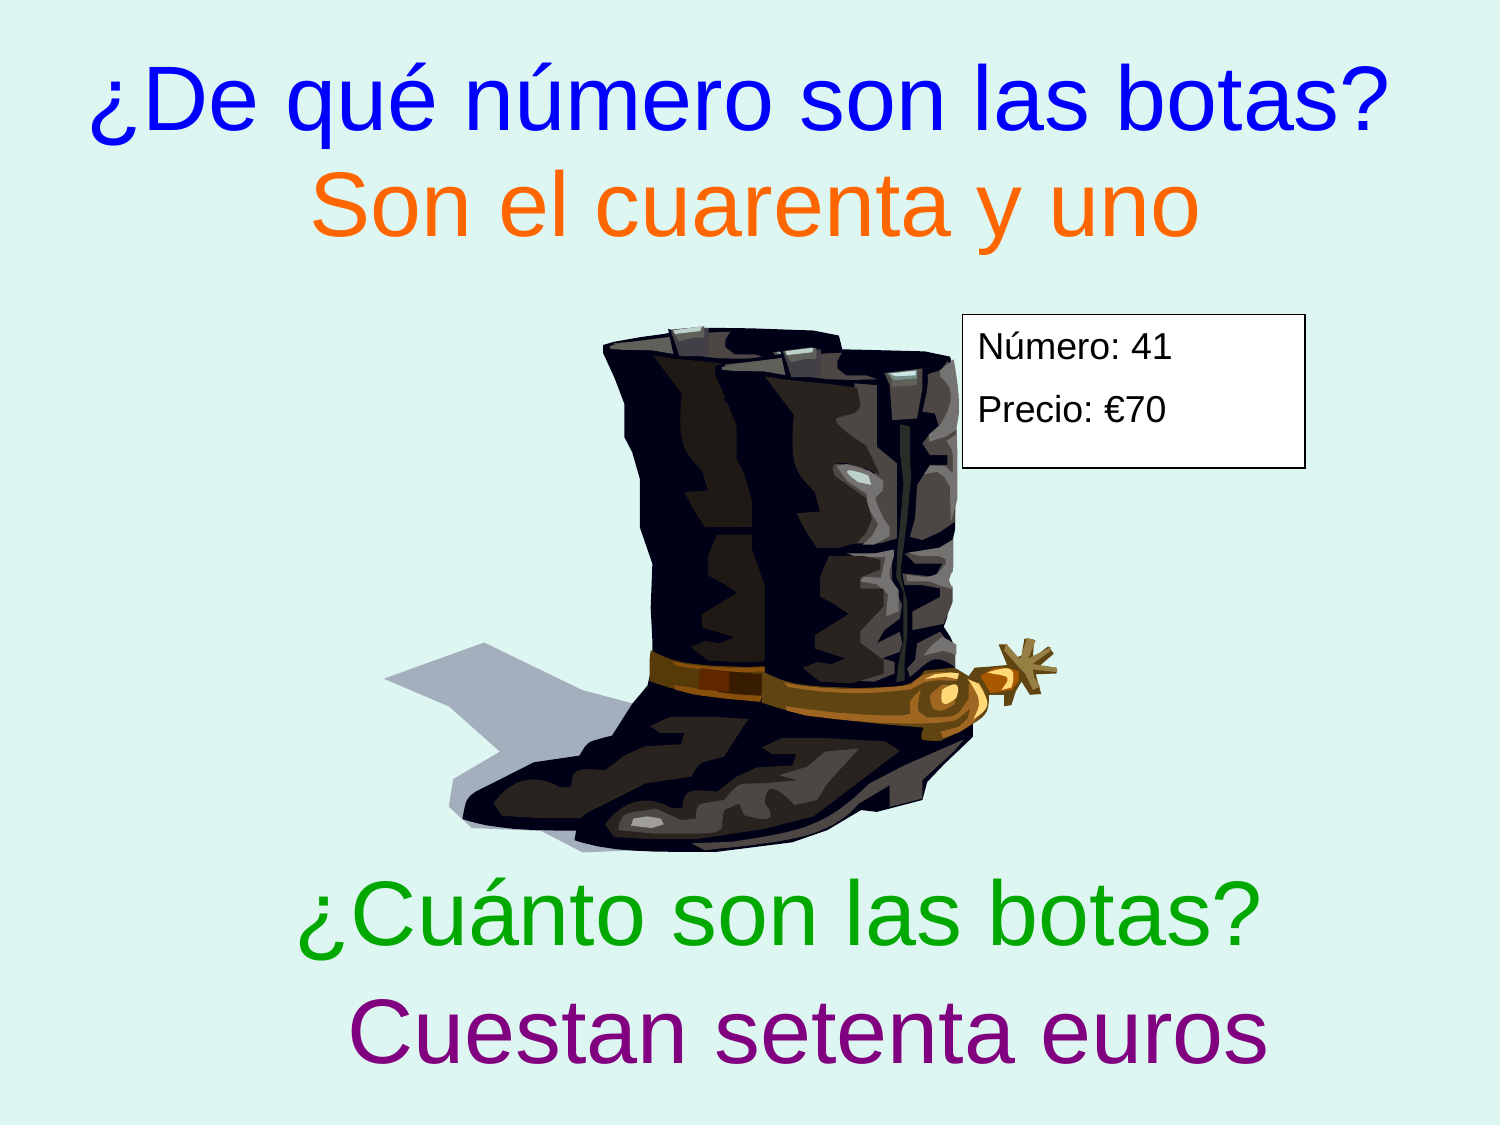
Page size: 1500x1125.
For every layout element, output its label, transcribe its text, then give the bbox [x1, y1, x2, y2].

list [383, 326, 1058, 855]
text_box Cuestan setenta euros [159, 964, 1459, 1089]
text_box ¿Cuánto son las botas? [123, 846, 1436, 971]
text_box Son el cuarenta y uno [218, 137, 1294, 262]
text_box Número: 41 Precio: €70 [962, 314, 1305, 438]
text_box [1063, 438, 1305, 468]
title ¿De qué número son las botas? [64, 0, 1416, 188]
